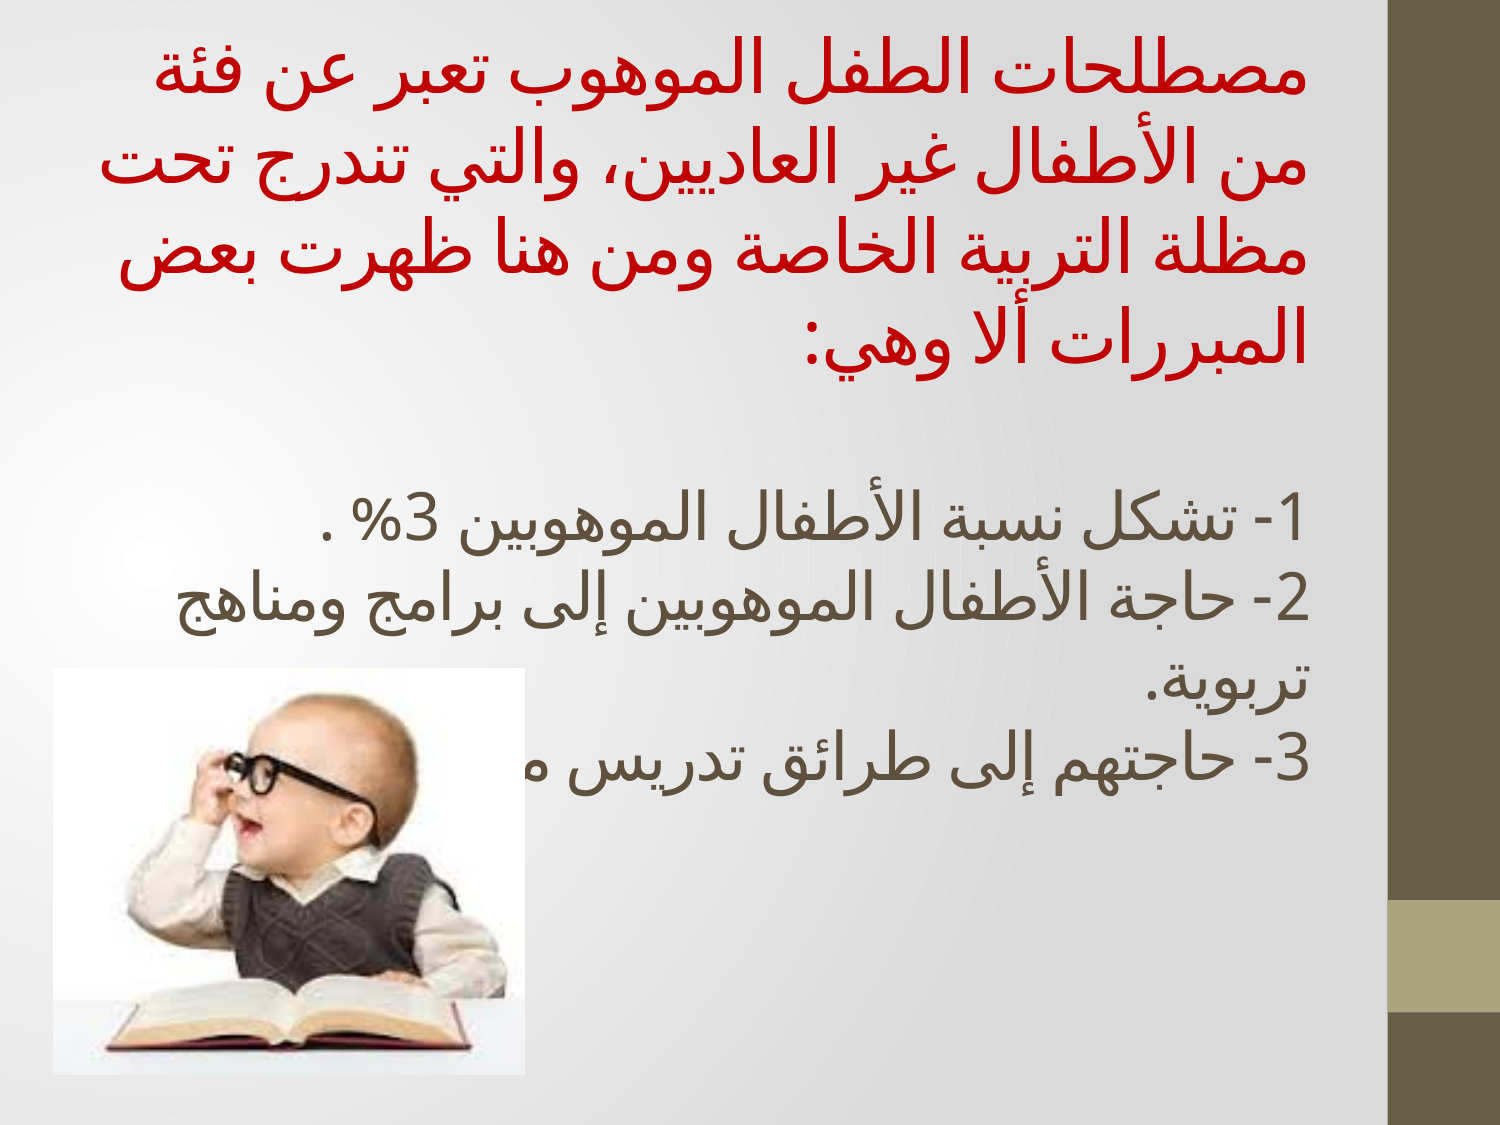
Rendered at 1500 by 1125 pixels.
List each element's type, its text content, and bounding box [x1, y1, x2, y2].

picture [52, 668, 526, 1075]
title مصطلحات الطفل الموهوب تعبر عن فئة من الأطفال غير العاديين، والتي تندرج تحت مظلة التربية الخاصة ومن هنا ظهرت بعض المبررات ألا وهي: 1- تشكل نسبة الأطفال الموهوبين 3% . 2- حاجة الأطفال الموهوبين إلى برامج ومناهج تربوية. 3- حاجتهم إلى طرائق تدريس مختلفة. [76, 267, 1327, 455]
